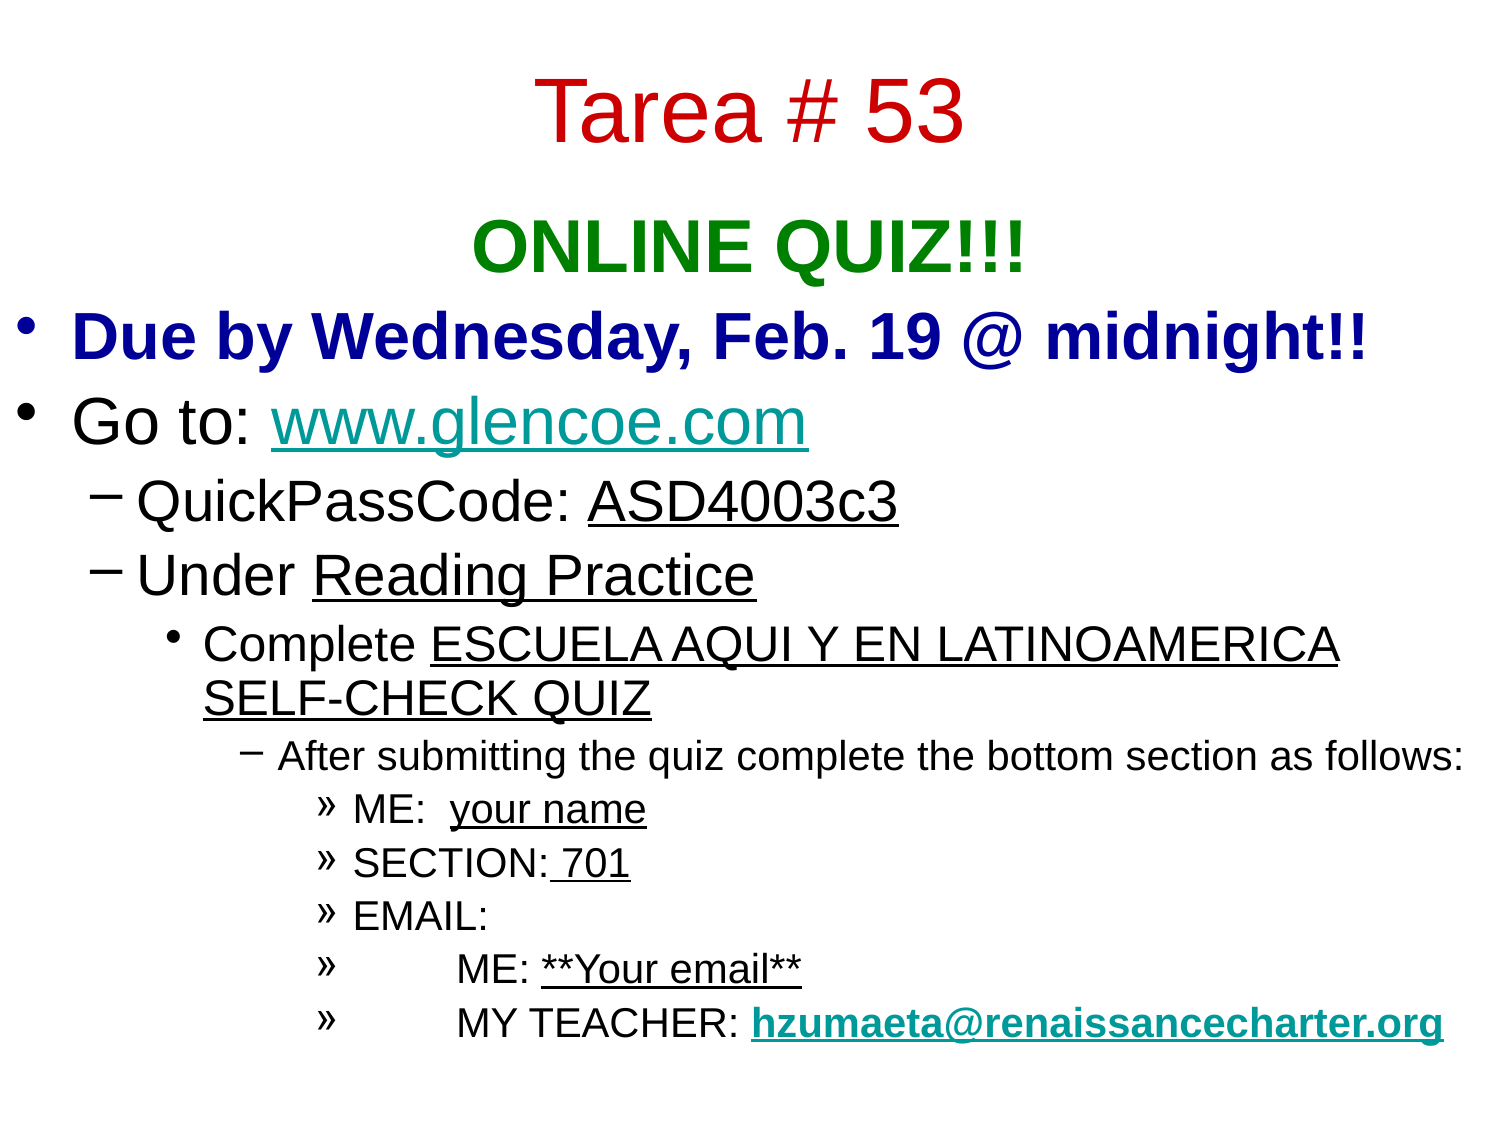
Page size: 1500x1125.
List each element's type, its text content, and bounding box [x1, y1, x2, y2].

list ONLINE QUIZ!!! Due by Wednesday, Feb. 19 @ midnight!! Go to: www.glencoe.com QuickPassCode: ASD4003c3 Under Reading Practice Complete ESCUELA AQUI Y EN LATINOAMERICA SELF-CHECK QUIZ After submitting the quiz complete the bottom section as follows: ME: your name SECTION: 701 EMAIL: ME: **Your email** MY TEACHER: hzumaeta@renaissancecharter.org [0, 200, 1500, 1100]
title Tarea # 53 [75, 12, 1425, 200]
